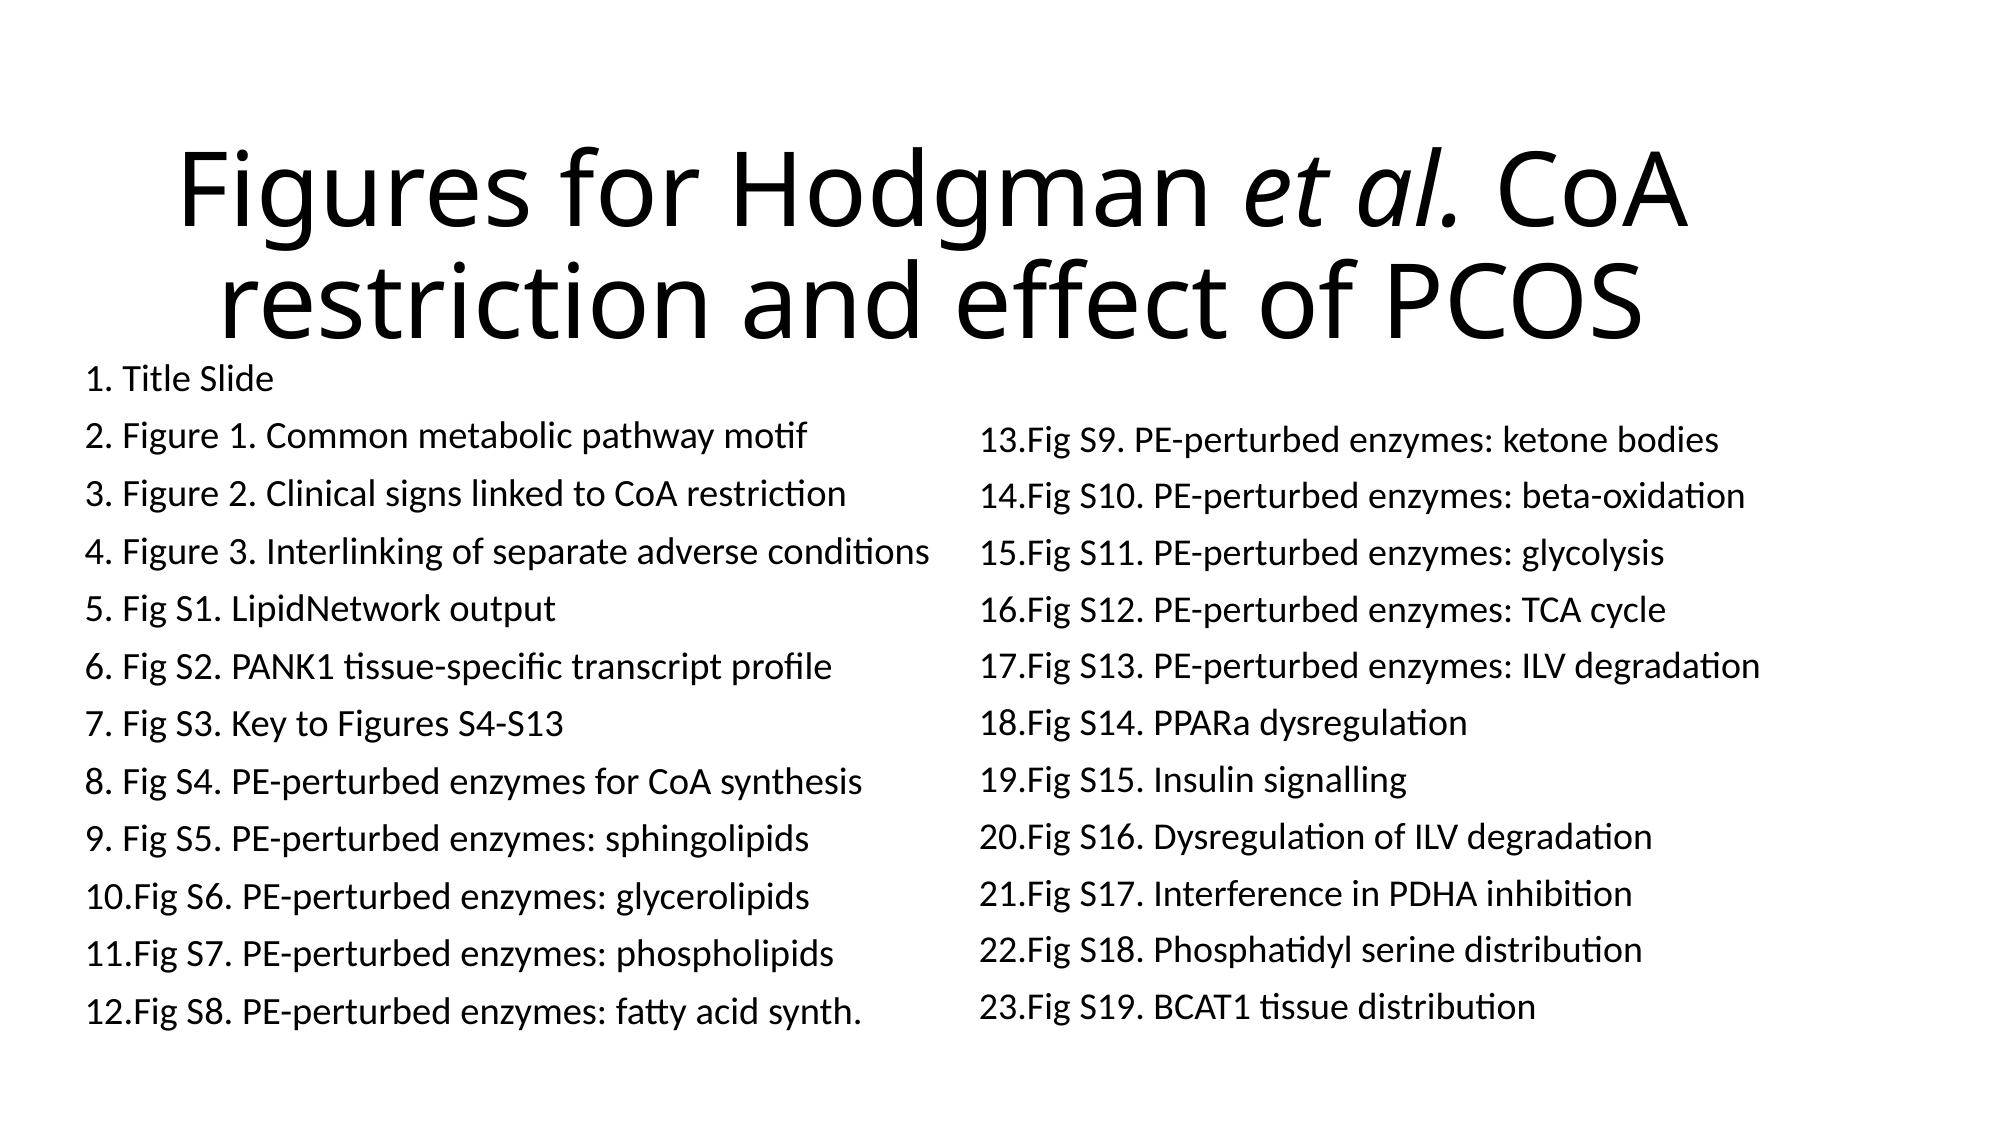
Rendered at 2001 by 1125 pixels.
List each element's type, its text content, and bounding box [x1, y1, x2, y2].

text_box 13.Fig S9. PE-perturbed enzymes: ketone bodies 14.Fig S10. PE-perturbed enzymes: beta-oxidation 15.Fig S11. PE-perturbed enzymes: glycolysis 16.Fig S12. PE-perturbed enzymes: TCA cycle 17.Fig S13. PE-perturbed enzymes: ILV degradation 18.Fig S14. PPARa dysregulation 19.Fig S15. Insulin signalling 20.Fig S16. Dysregulation of ILV degradation 21.Fig S17. Interference in PDHA inhibition 22.Fig S18. Phosphatidyl serine distribution 23.Fig S19. BCAT1 tissue distribution [963, 350, 1869, 1051]
subtitle 1. Title Slide 2. Figure 1. Common metabolic pathway motif 3. Figure 2. Clinical signs linked to CoA restriction 4. Figure 3. Interlinking of separate adverse conditions 5. Fig S1. LipidNetwork output 6. Fig S2. PANK1 tissue-specific transcript profile 7. Fig S3. Key to Figures S4-S13 8. Fig S4. PE-perturbed enzymes for CoA synthesis 9. Fig S5. PE-perturbed enzymes: sphingolipids 10.Fig S6. PE-perturbed enzymes: glycerolipids 11.Fig S7. PE-perturbed enzymes: phospholipids 12.Fig S8. PE-perturbed enzymes: fatty acid synth. [69, 350, 974, 1052]
title Figures for Hodgman et al. CoA restriction and effect of PCOS [114, 73, 1750, 350]
